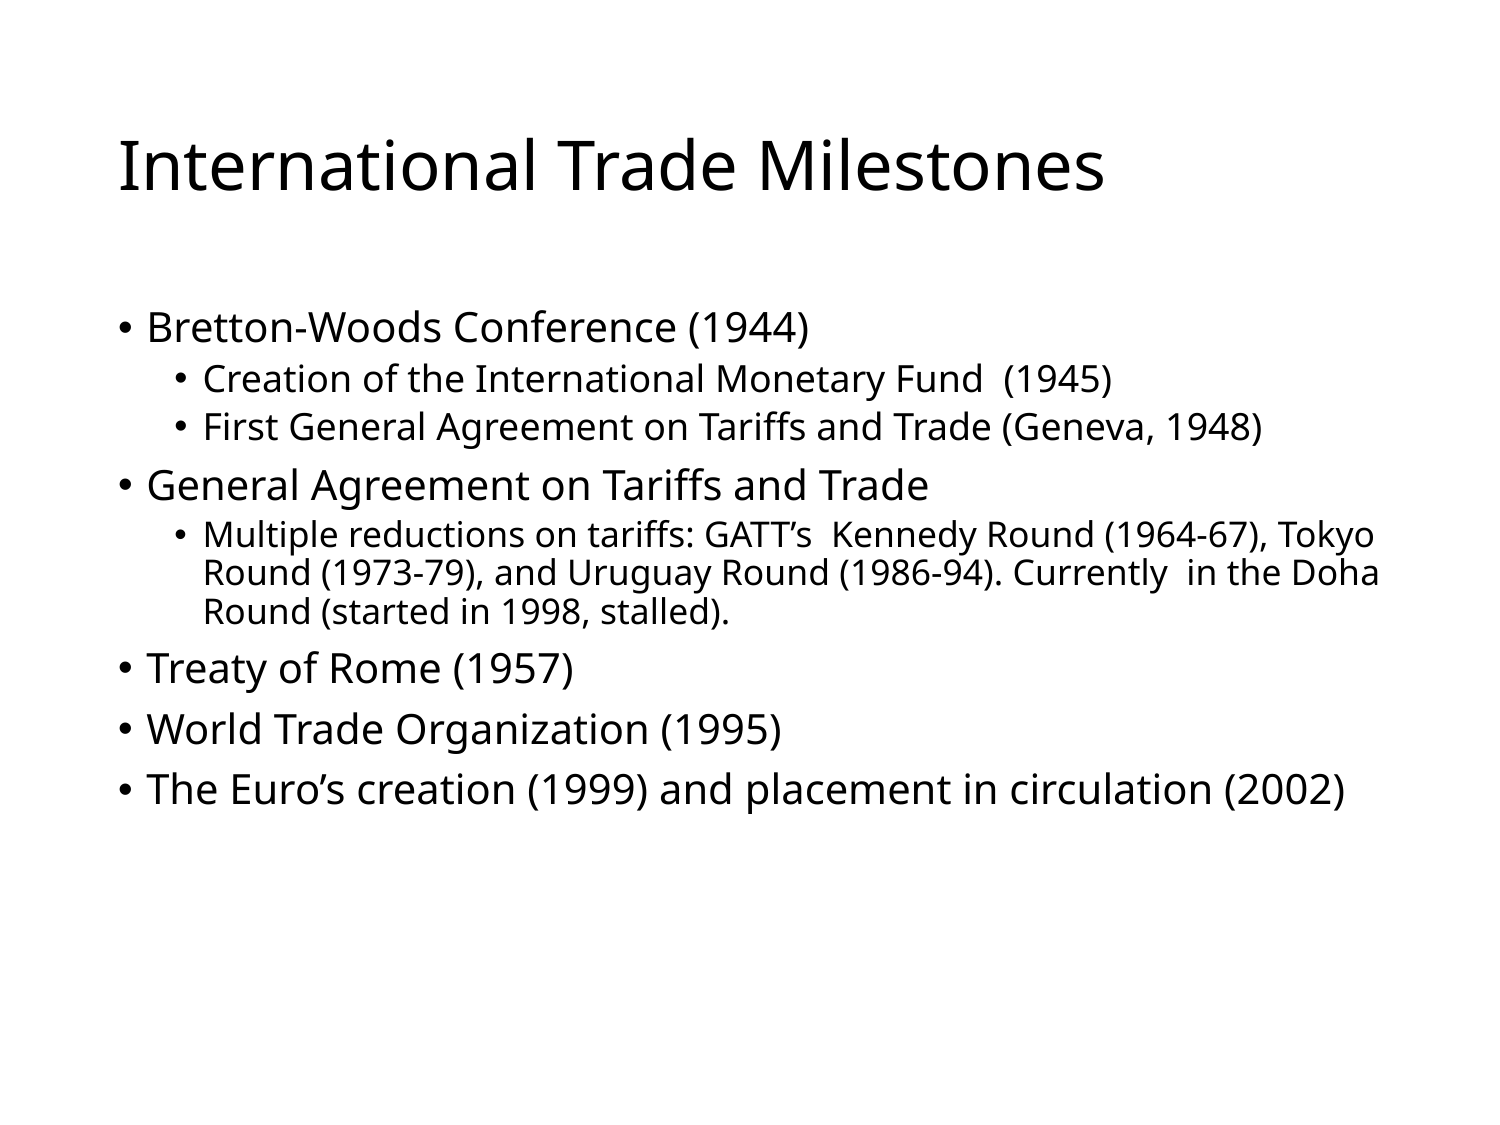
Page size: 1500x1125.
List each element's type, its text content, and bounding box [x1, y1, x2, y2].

title International Trade Milestones [103, 59, 1397, 278]
list Bretton-Woods Conference (1944) Creation of the International Monetary Fund (1945) First General Agreement on Tariffs and Trade (Geneva, 1948) General Agreement on Tariffs and Trade Multiple reductions on tariffs: GATT’s Kennedy Round (1964-67), Tokyo Round (1973-79), and Uruguay Round (1986-94). Currently in the Doha Round (started in 1998, stalled). Treaty of Rome (1957) World Trade Organization (1995) The Euro’s creation (1999) and placement in circulation (2002) [103, 299, 1397, 1014]
